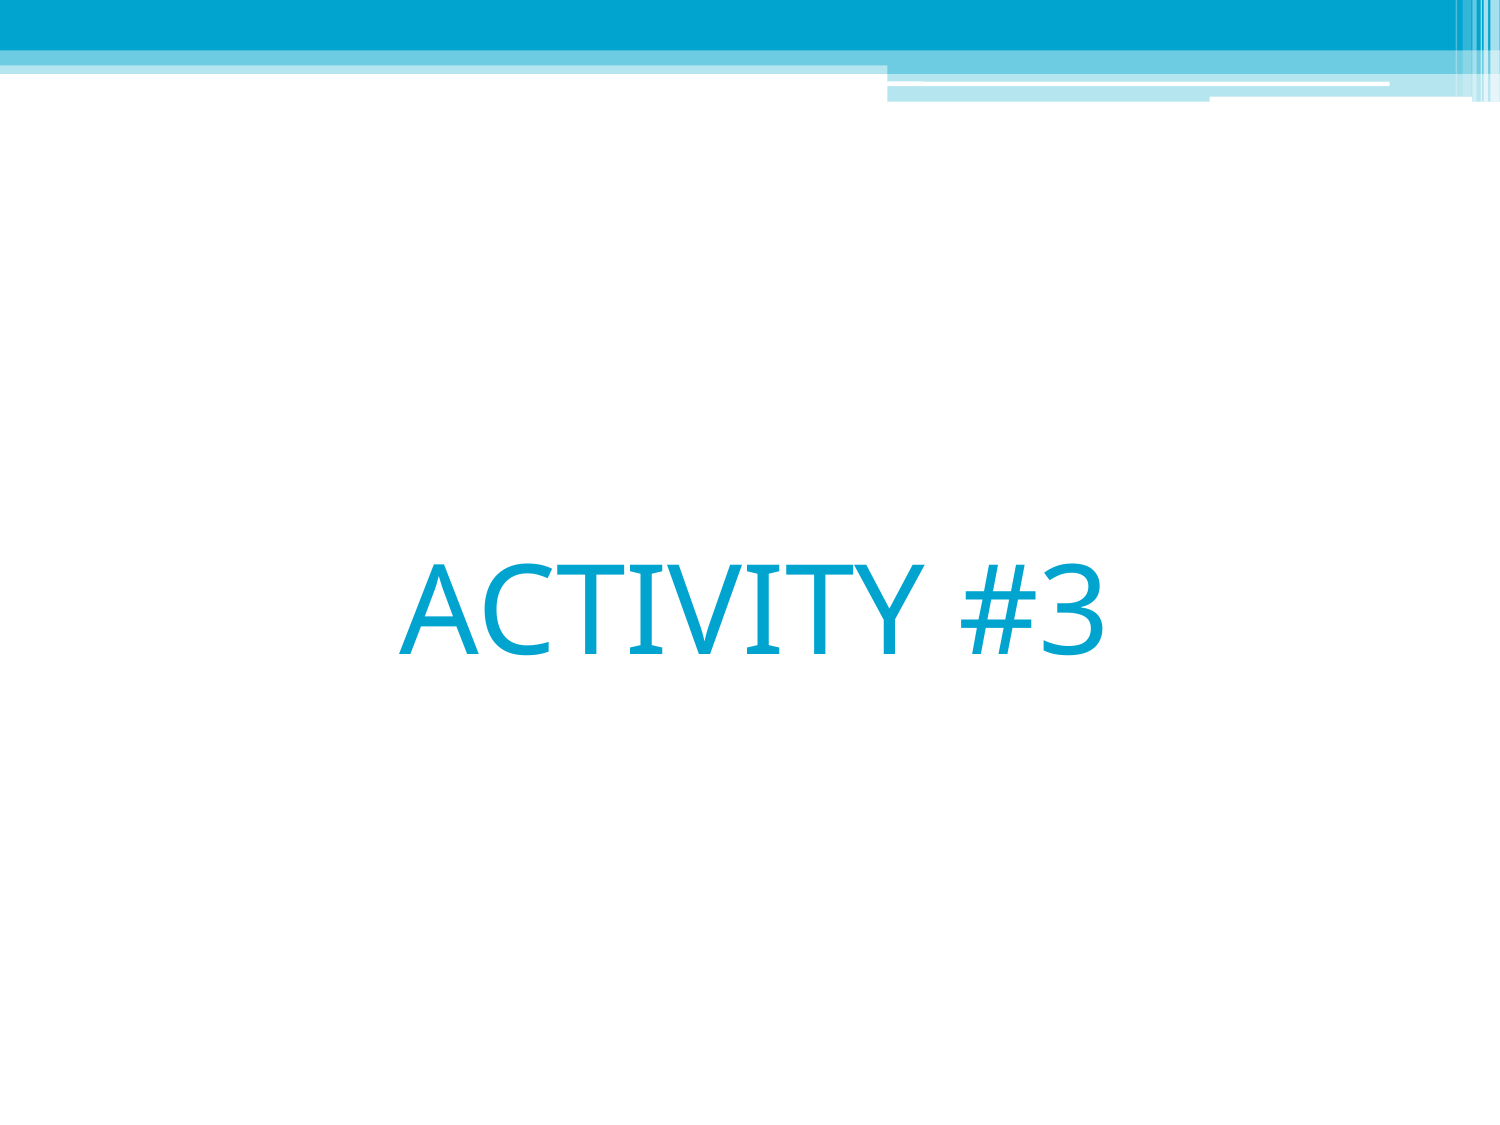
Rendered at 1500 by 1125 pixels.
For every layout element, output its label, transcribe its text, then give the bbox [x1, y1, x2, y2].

list ACTIVITY #3 [75, 368, 1425, 1079]
